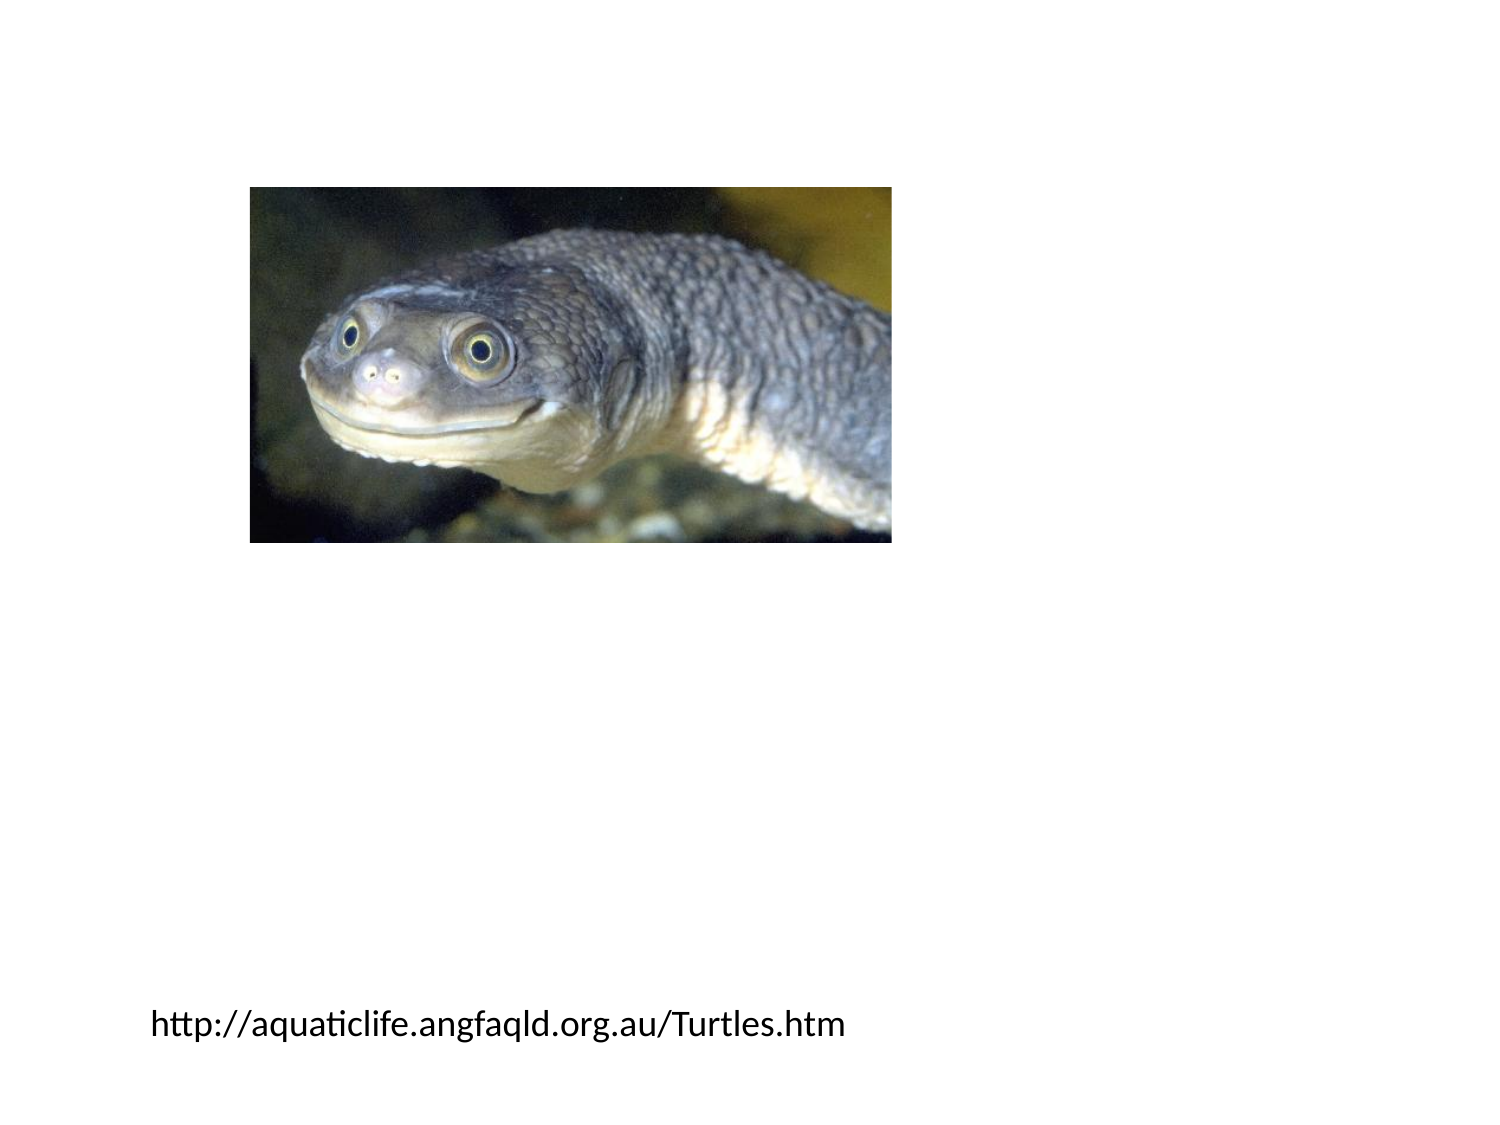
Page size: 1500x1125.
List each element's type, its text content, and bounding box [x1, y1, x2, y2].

picture [249, 187, 892, 543]
text_box http://aquaticlife.angfaqld.org.au/Turtles.htm [135, 991, 1407, 1051]
